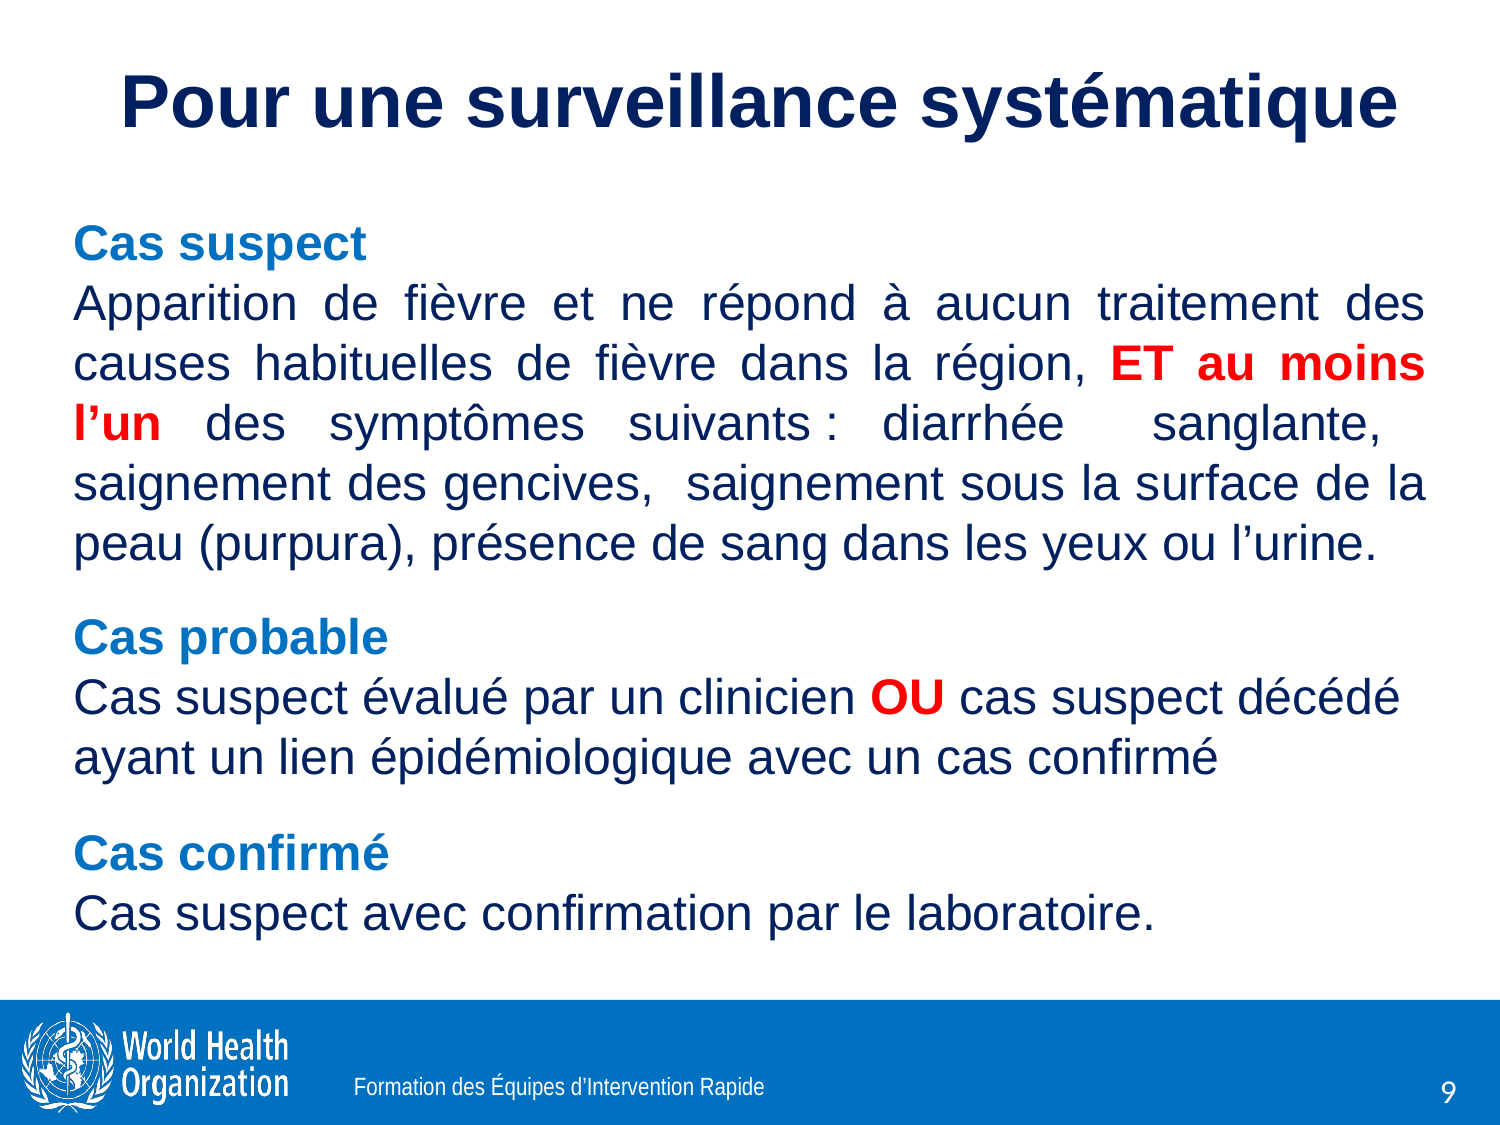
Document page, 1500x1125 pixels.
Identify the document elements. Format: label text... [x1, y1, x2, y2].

text_box Cas suspect Apparition de fièvre et ne répond à aucun traitement des causes habituelles de fièvre dans la région, ET au moins l’un des symptômes suivants : diarrhée sanglante, saignement des gencives, saignement sous la surface de la peau (purpura), présence de sang dans les yeux ou l’urine. Cas probable Cas suspect évalué par un clinicien OU cas suspect décédé ayant un lien épidémiologique avec un cas confirmé Cas confirmé Cas suspect avec confirmation par le laboratoire. [58, 195, 1442, 948]
picture [21, 1012, 288, 1113]
title Pour une surveillance systématique [0, 7, 1500, 195]
